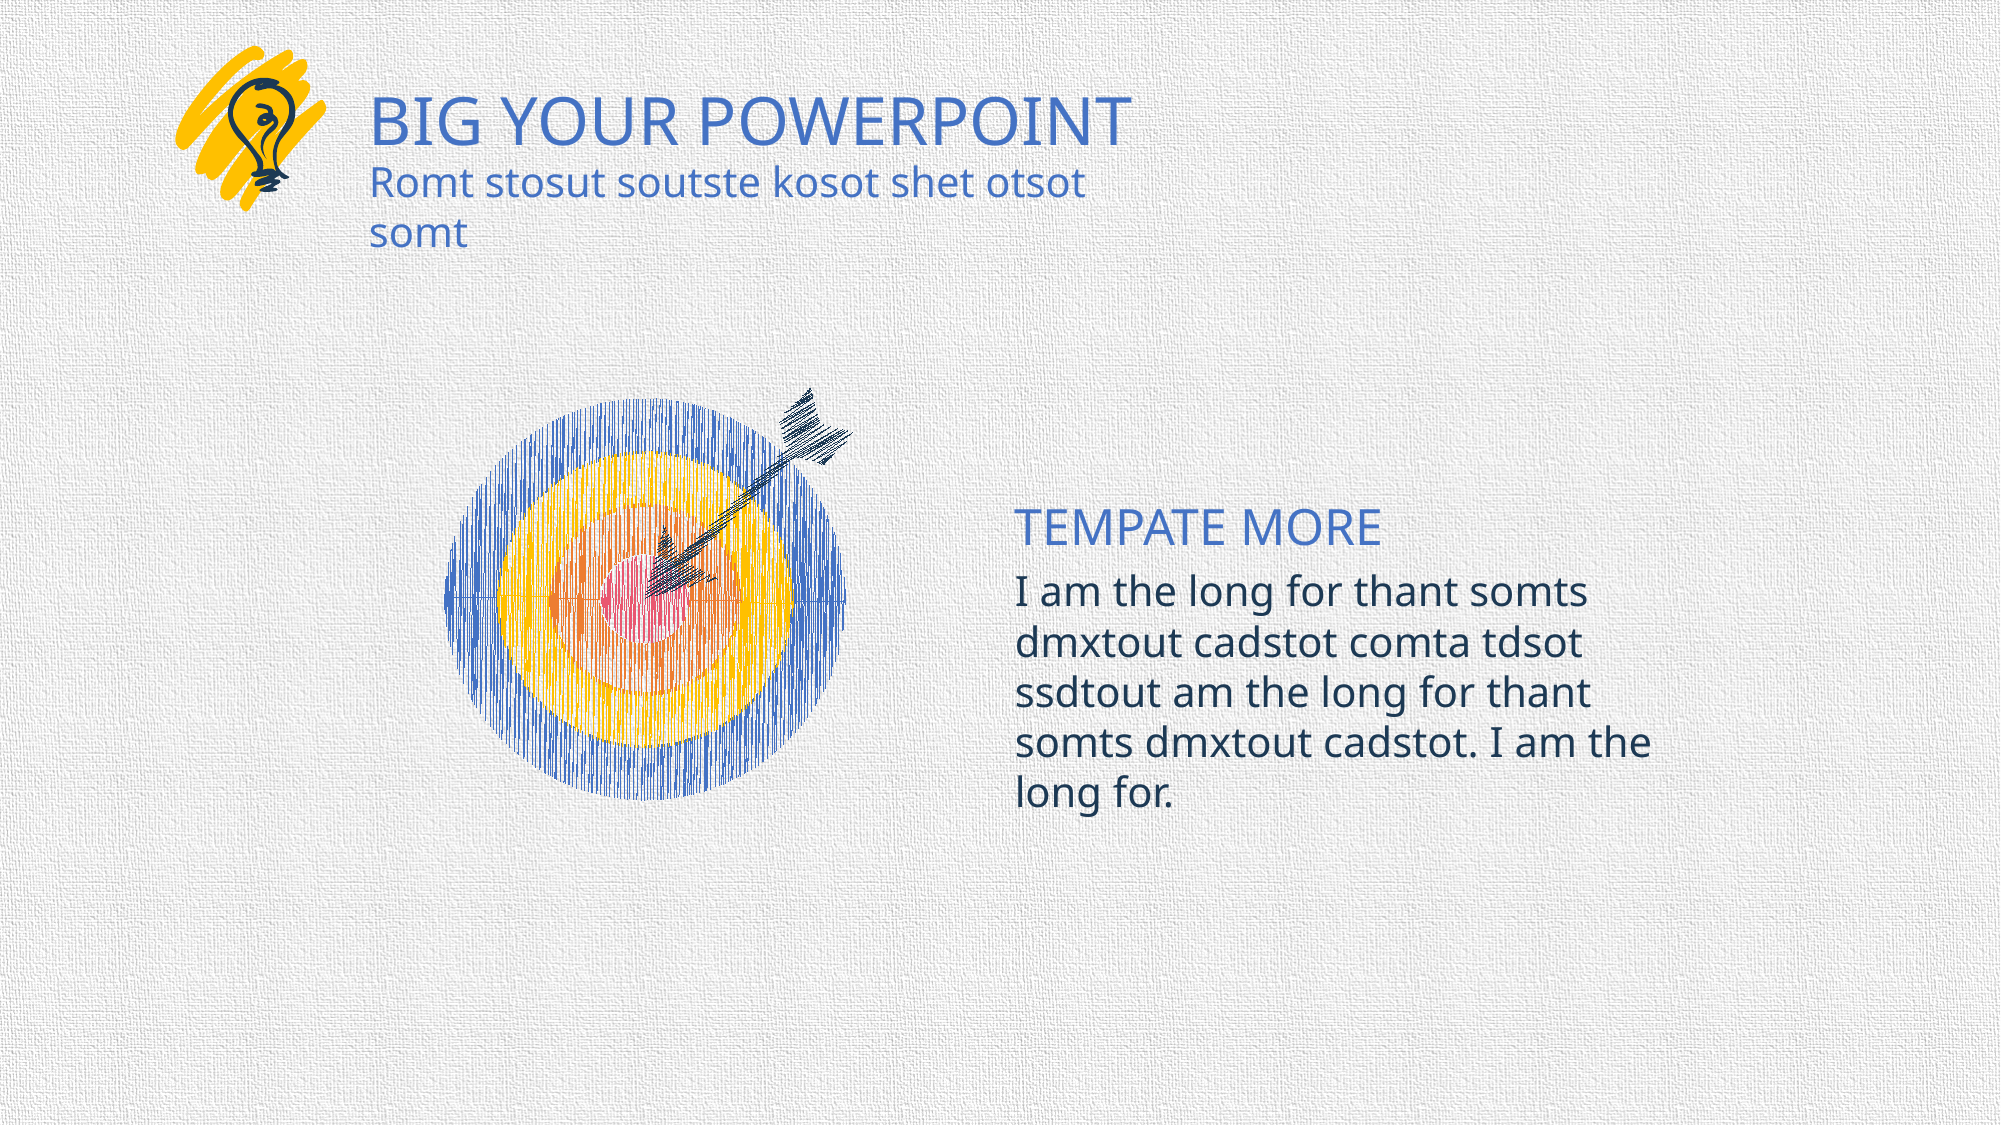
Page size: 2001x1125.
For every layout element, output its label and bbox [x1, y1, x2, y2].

text_box [354, 71, 1188, 215]
text_box [645, 388, 853, 599]
text_box [999, 488, 1733, 775]
text_box [171, 44, 329, 215]
picture [0, 0, 2001, 1125]
text_box [444, 399, 846, 800]
